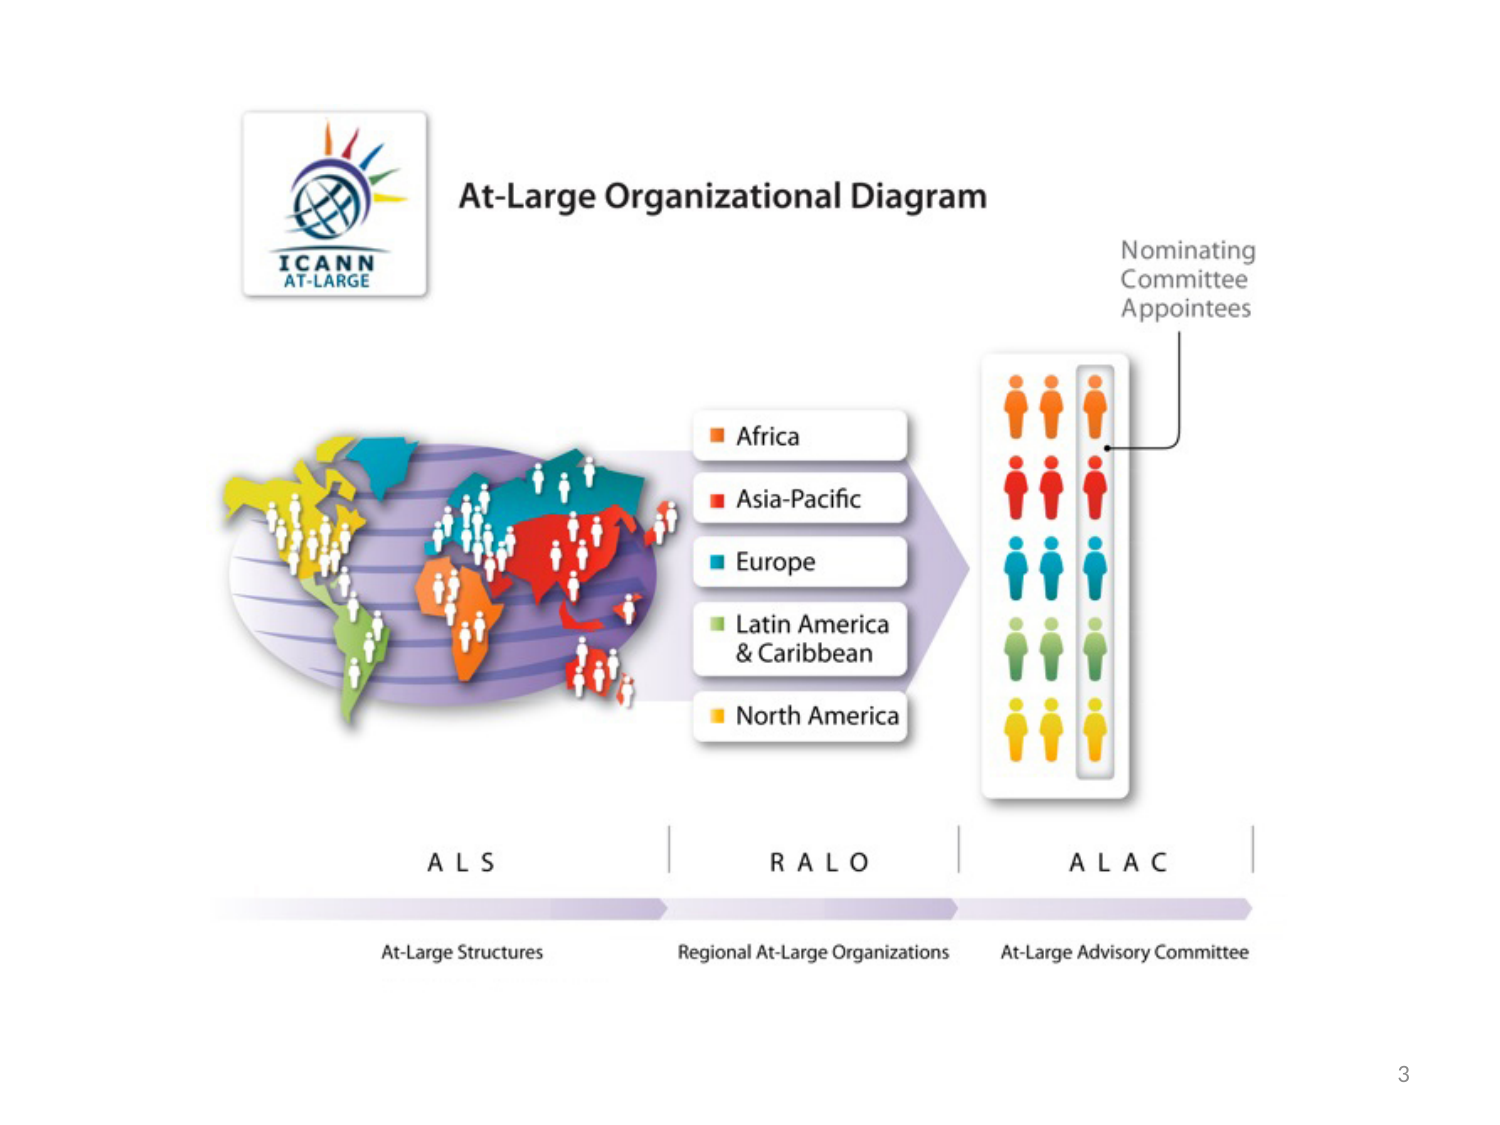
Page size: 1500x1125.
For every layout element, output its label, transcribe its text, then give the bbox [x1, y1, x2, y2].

slide_number 3 [1074, 1042, 1425, 1103]
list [206, 104, 1289, 1036]
